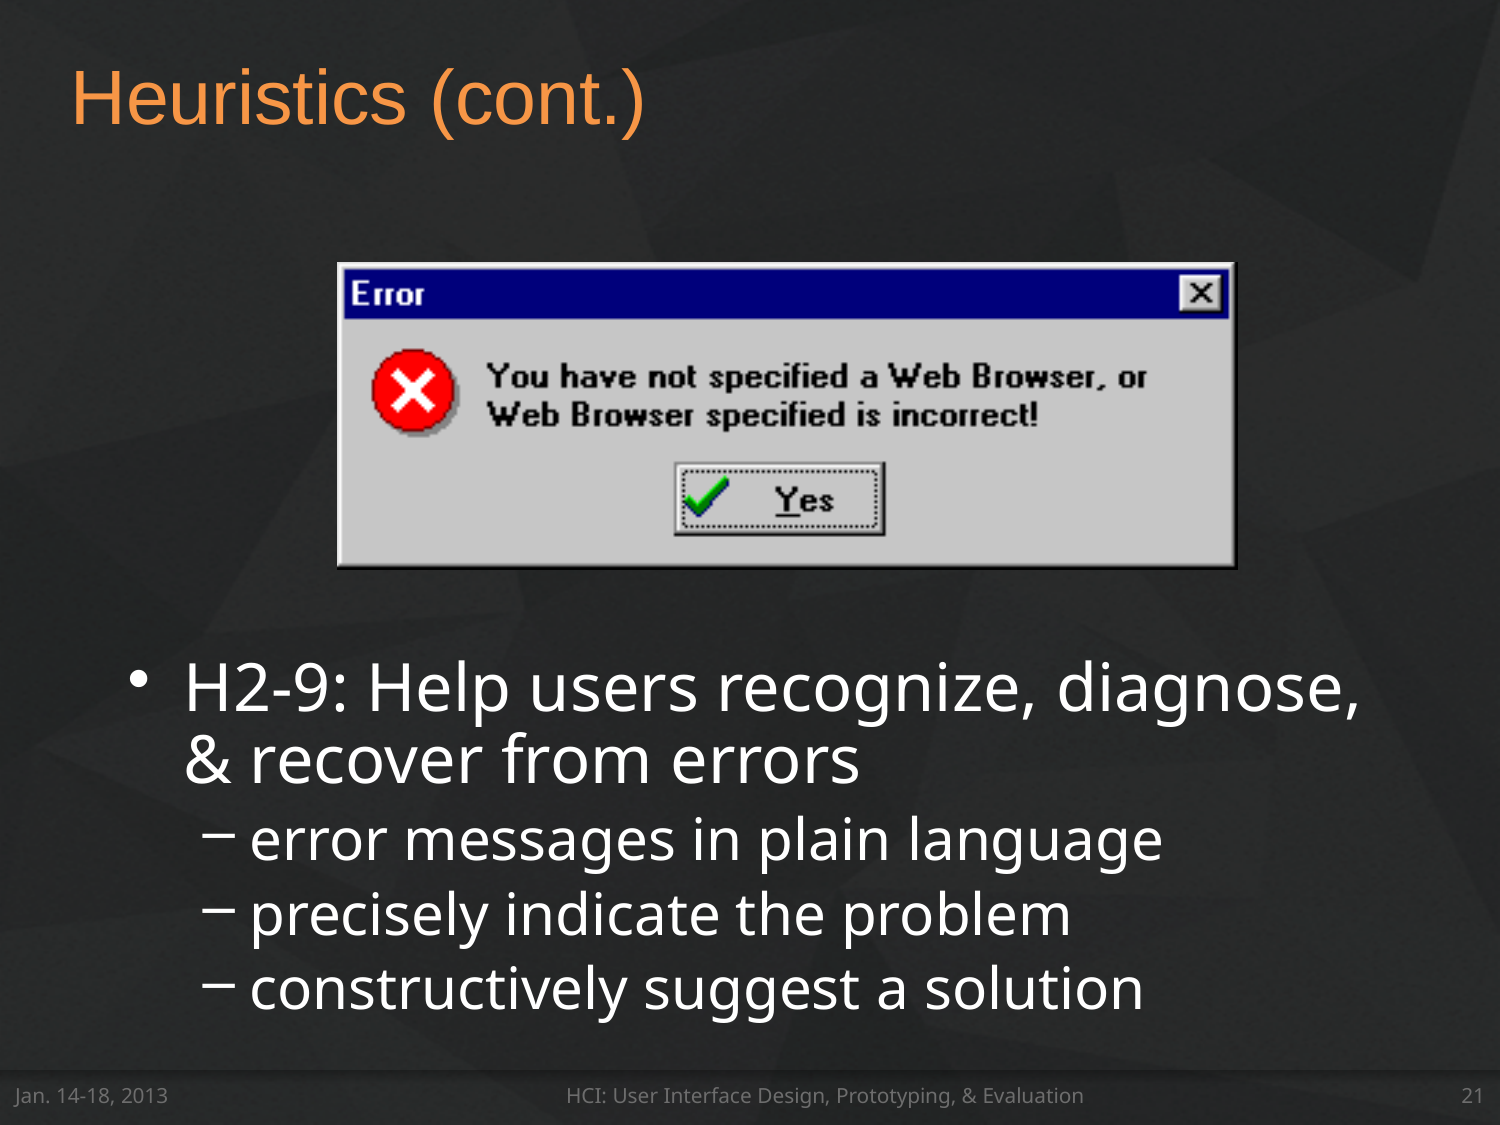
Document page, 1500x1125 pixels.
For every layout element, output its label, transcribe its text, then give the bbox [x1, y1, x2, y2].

picture [0, 0, 1500, 1074]
title Heuristics (cont.) [55, 0, 1478, 188]
list H2-9: Help users recognize, diagnose, & recover from errors error messages in plain language precisely indicate the problem constructively suggest a solution [112, 646, 1388, 1060]
slide_number 21 [1337, 1074, 1500, 1125]
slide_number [0, 1074, 312, 1125]
footer HCI: User Interface Design, Prototyping, & Evaluation [312, 1074, 1337, 1125]
